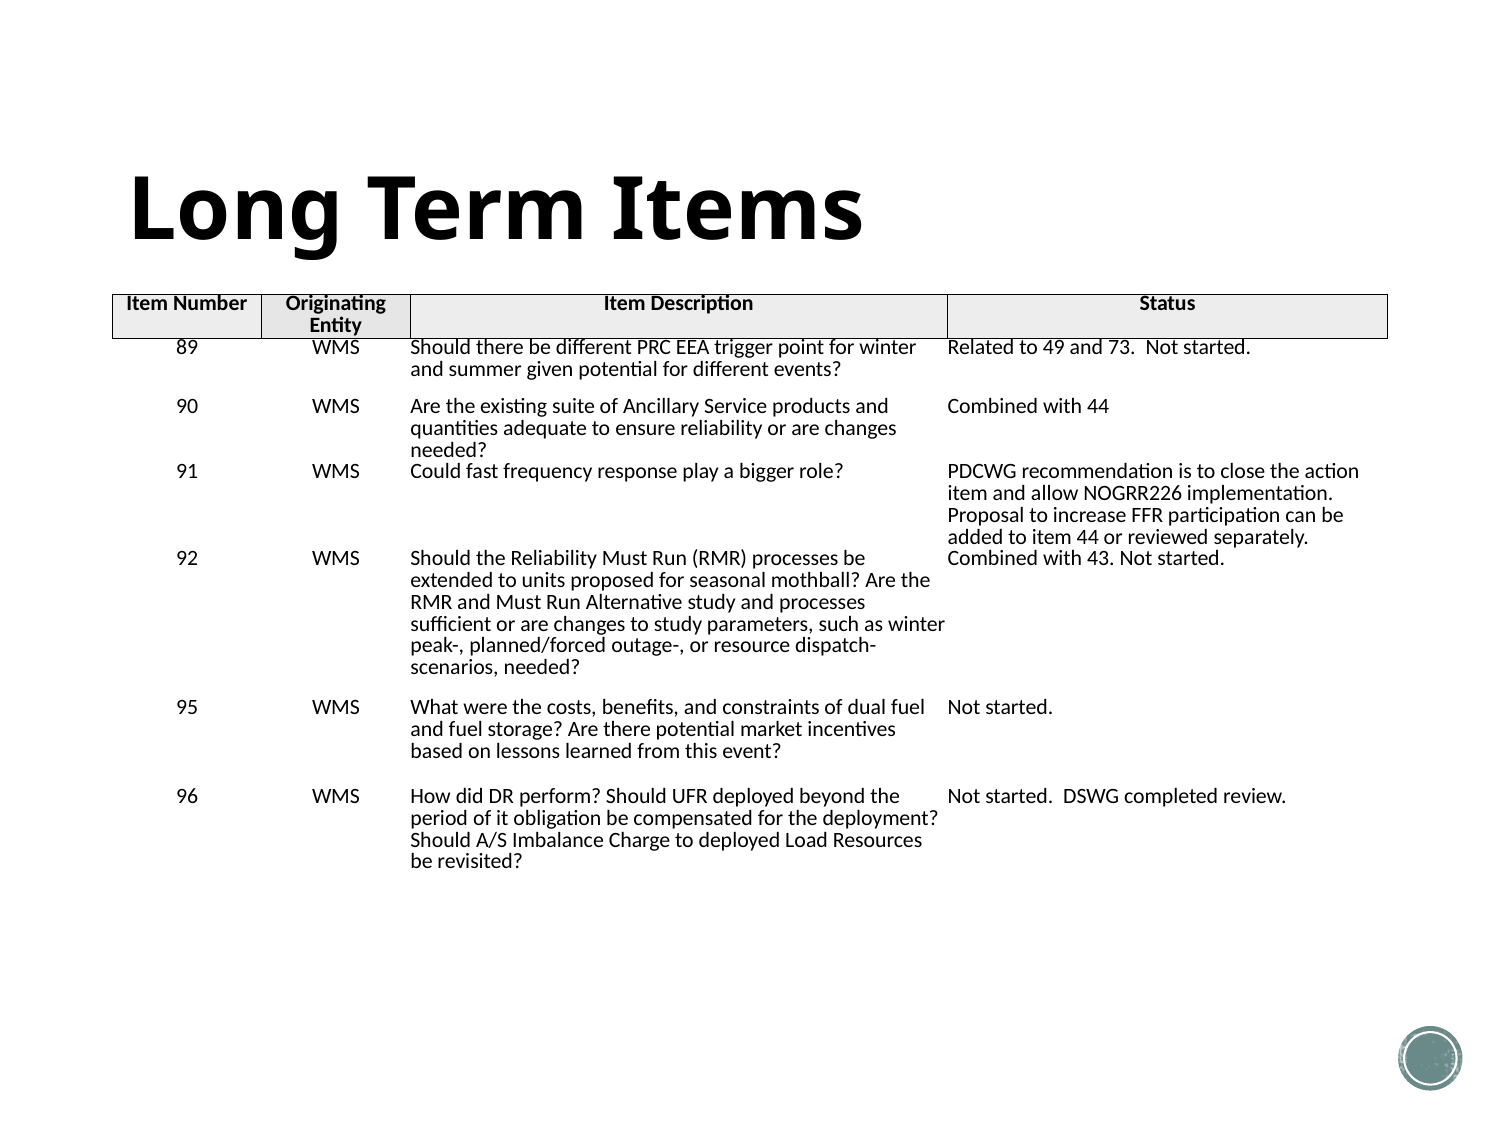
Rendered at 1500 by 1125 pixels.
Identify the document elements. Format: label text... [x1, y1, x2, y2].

table_cell Related to 49 and 73. Not started. [948, 339, 1387, 397]
table_cell 95 [113, 698, 261, 788]
table_cell WMS [261, 550, 410, 698]
table_cell Combined with 44 [948, 397, 1387, 463]
table_cell WMS [261, 397, 410, 463]
table_cell Combined with 43. Not started. [948, 550, 1387, 698]
table_cell 92 [113, 550, 261, 698]
table_cell PDCWG recommendation is to close the action item and allow NOGRR226 implementation. Proposal to increase FFR participation can be added to item 44 or reviewed separately. [948, 463, 1387, 550]
table_cell Are the existing suite of Ancillary Service products and quantities adequate to ensure reliability or are changes needed? [410, 397, 948, 463]
table_header Status [948, 295, 1387, 338]
table_header Item Number [113, 295, 261, 338]
table_cell Should the Reliability Must Run (RMR) processes be extended to units proposed for seasonal mothball? Are the RMR and Must Run Alternative study and processes sufficient or are changes to study parameters, such as winter peak-, planned/forced outage-, or resource dispatch-scenarios, needed? [410, 550, 948, 698]
table_cell WMS [261, 788, 410, 877]
table_cell WMS [261, 463, 410, 550]
table_cell Not started. DSWG completed review. [948, 788, 1387, 877]
table_header Originating Entity [262, 295, 410, 338]
table_cell Not started. [948, 698, 1387, 788]
table_cell What were the costs, benefits, and constraints of dual fuel and fuel storage? Are there potential market incentives based on lessons learned from this event? [410, 698, 948, 788]
table_header Item Description [411, 295, 947, 338]
table_cell WMS [261, 698, 410, 788]
table_cell 96 [113, 788, 261, 877]
title Long Term Items [112, 79, 1388, 294]
table_cell 89 [113, 339, 261, 397]
table_cell How did DR perform? Should UFR deployed beyond the period of it obligation be compensated for the deployment? Should A/S Imbalance Charge to deployed Load Resources be revisited? [410, 788, 948, 877]
table_cell 90 [113, 397, 261, 463]
table_cell WMS [261, 339, 410, 397]
table_cell 91 [113, 463, 261, 550]
table_cell Should there be different PRC EEA trigger point for winter and summer given potential for different events? [410, 339, 948, 397]
table_cell Could fast frequency response play a bigger role? [410, 463, 948, 550]
